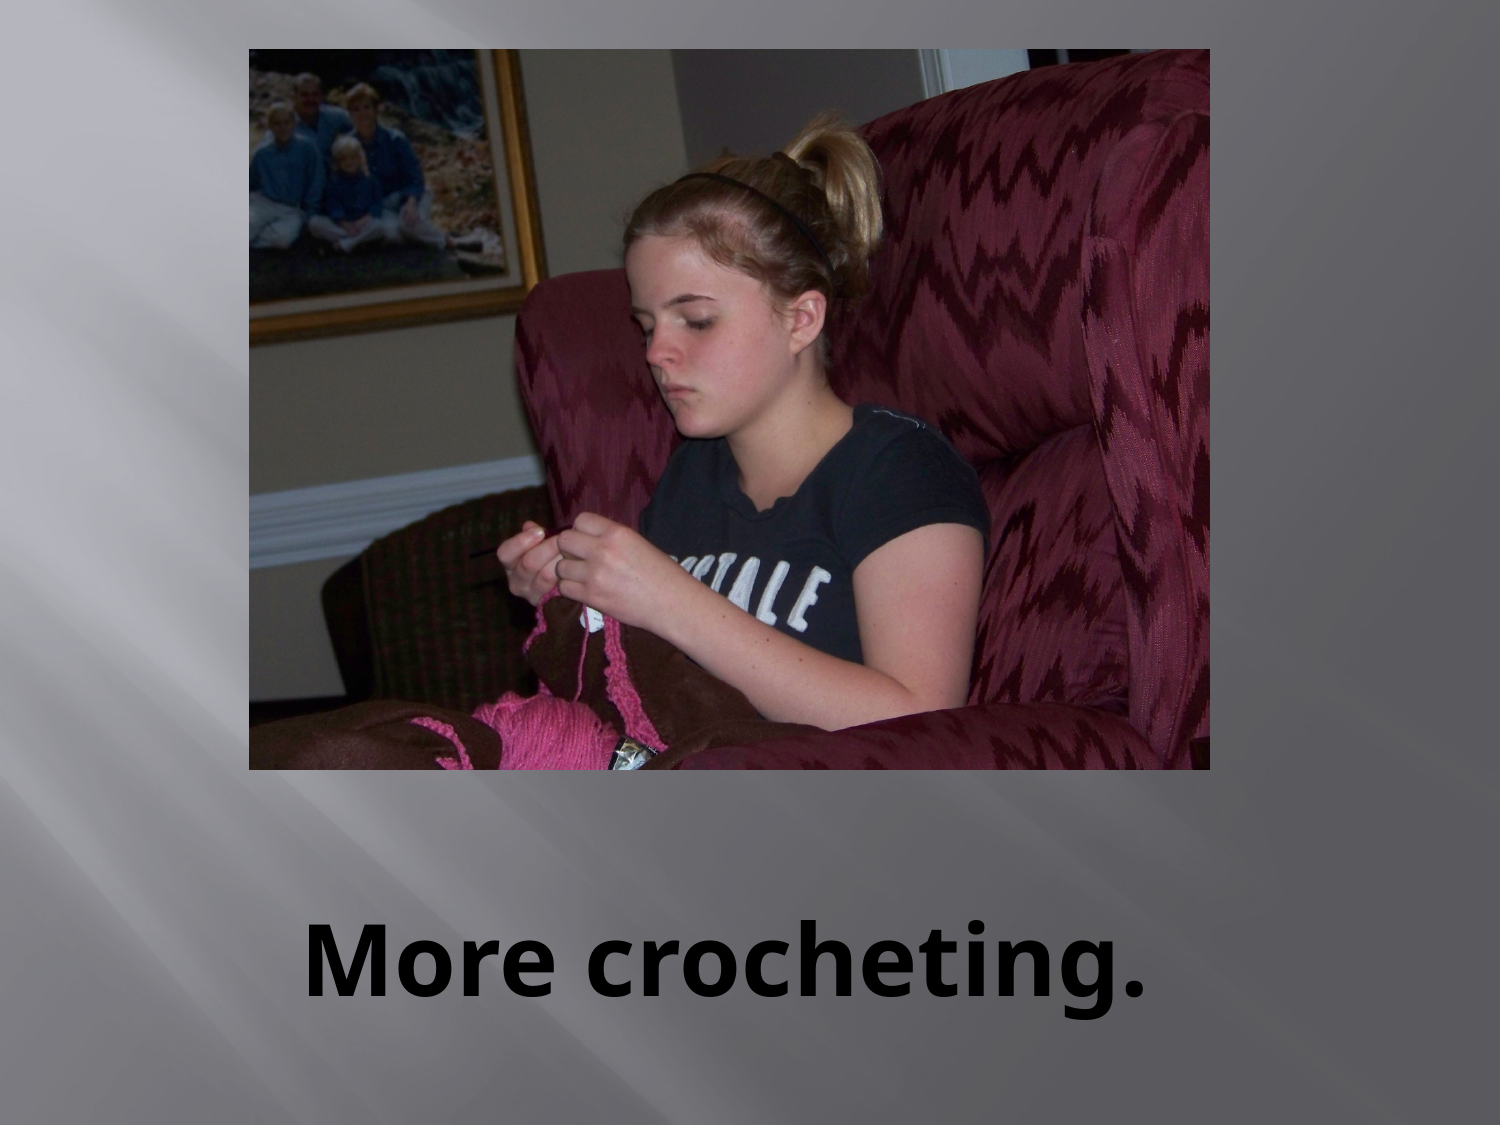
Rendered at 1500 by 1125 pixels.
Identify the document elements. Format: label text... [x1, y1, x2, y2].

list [249, 49, 1211, 771]
title More crocheting. [50, 862, 1400, 1050]
